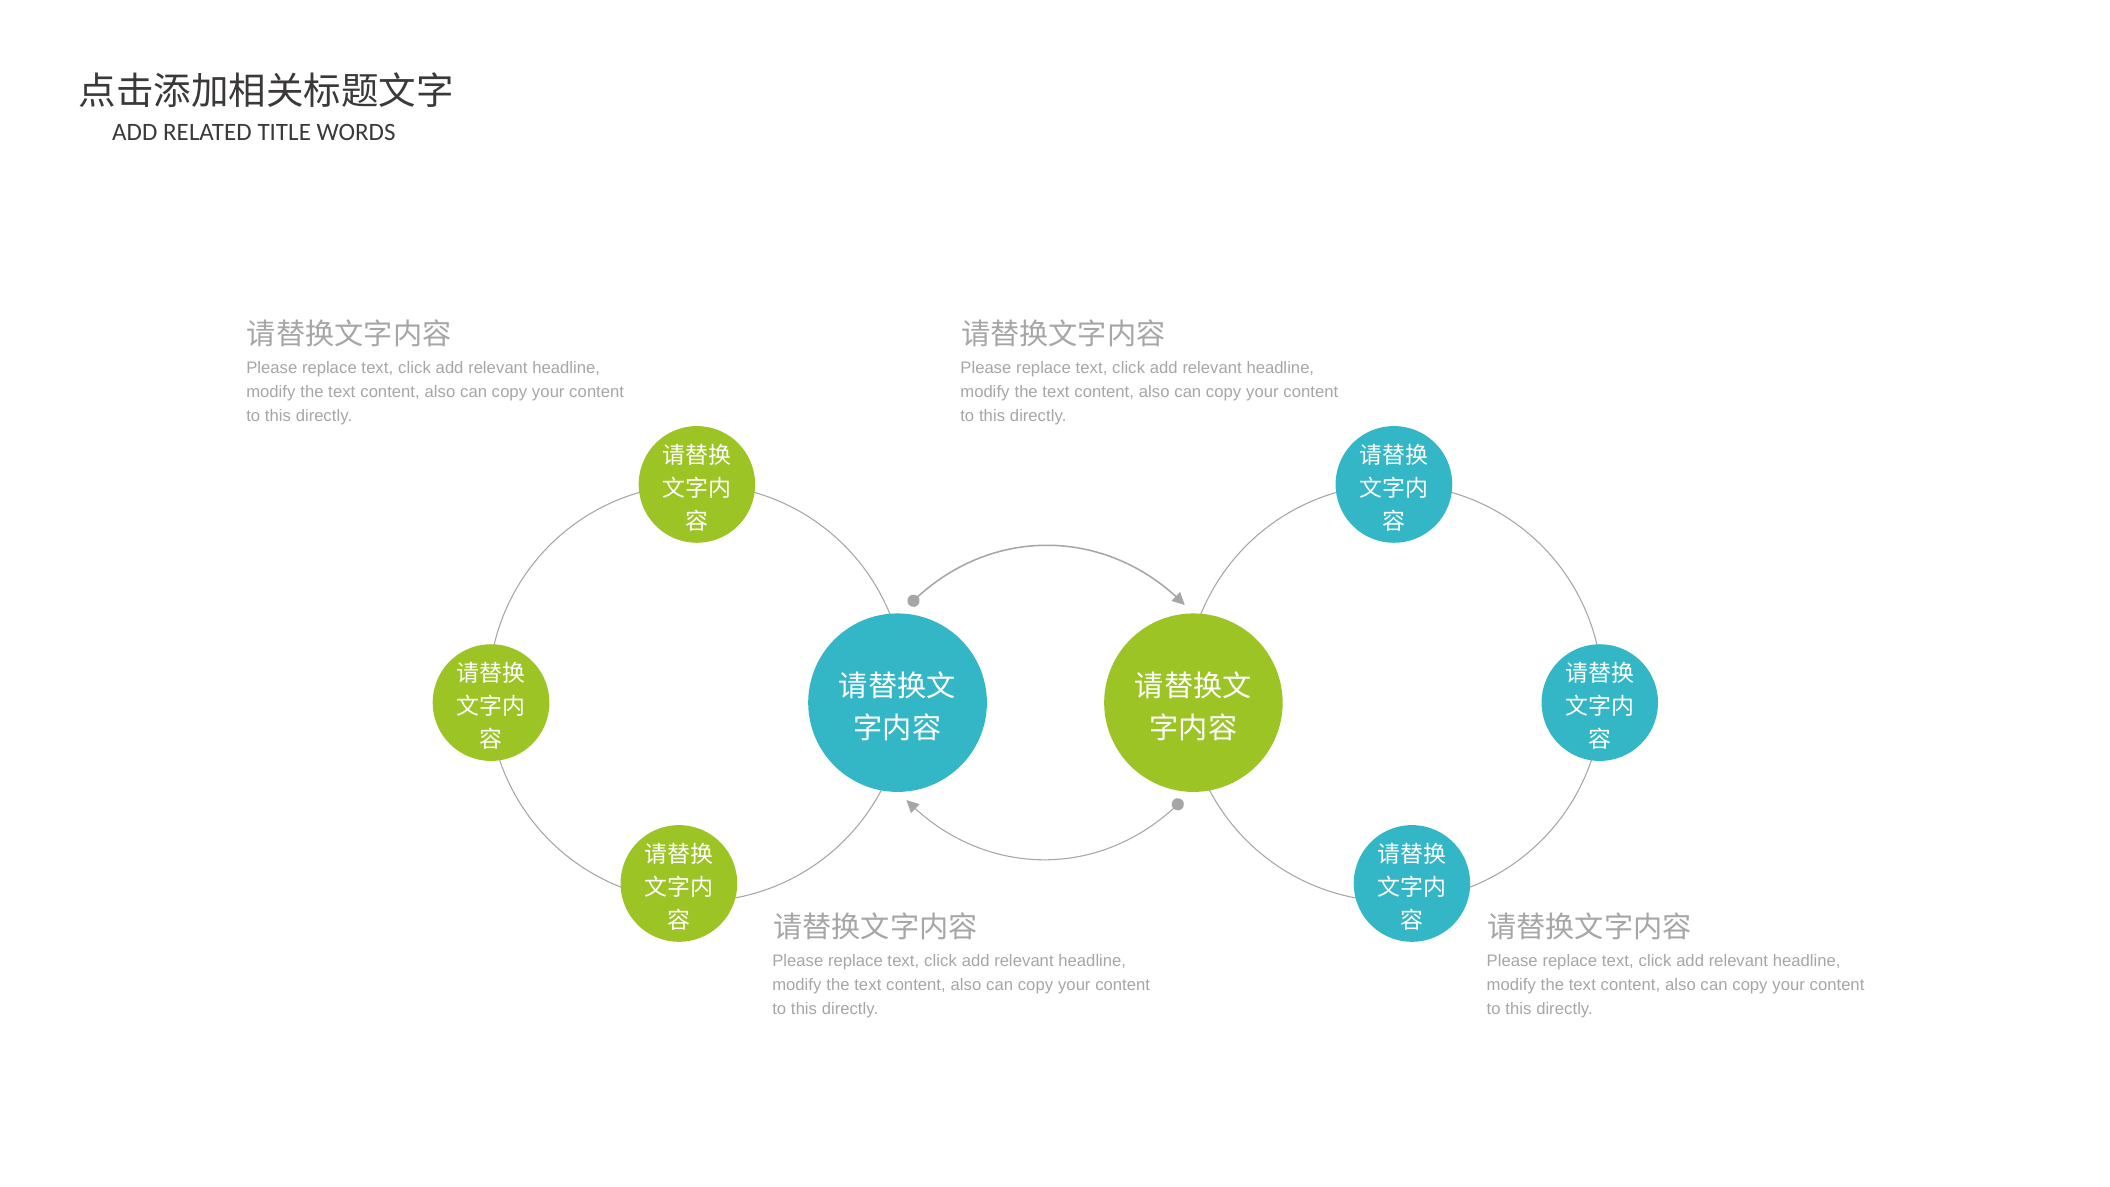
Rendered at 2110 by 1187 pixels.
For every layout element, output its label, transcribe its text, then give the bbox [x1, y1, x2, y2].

text_box [907, 545, 1185, 705]
text_box 请替换文字内容 [1335, 426, 1453, 543]
text_box 请替换文字内容 [432, 644, 550, 761]
text_box 请替换文字内容 [246, 308, 452, 351]
text_box Please replace text, click add relevant headline, modify the text content, also can copy your content to this directly. [960, 353, 1348, 425]
text_box Please replace text, click add relevant headline, modify the text content, also can copy your content to this directly. [772, 945, 1160, 1018]
text_box 请替换文字内容 [1541, 644, 1659, 761]
text_box 请替换文字内容 [1104, 613, 1283, 792]
text_box 请替换文字内容 [1353, 825, 1471, 942]
text_box ADD RELATED TITLE WORDS [96, 107, 413, 154]
text_box Please replace text, click add relevant headline, modify the text content, also can copy your content to this directly. [1486, 945, 1874, 1018]
text_box 请替换文字内容 [961, 308, 1167, 351]
text_box 请替换文字内容 [620, 825, 738, 942]
text_box 请替换文字内容 [808, 613, 987, 792]
text_box Please replace text, click add relevant headline, modify the text content, also can copy your content to this directly. [246, 353, 634, 425]
text_box 点击添加相关标题文字 [62, 59, 470, 121]
text_box 请替换文字内容 [638, 426, 756, 543]
text_box [906, 666, 1184, 860]
text_box 请替换文字内容 [773, 901, 978, 944]
text_box 请替换文字内容 [1487, 901, 1693, 944]
text_box [494, 492, 890, 898]
text_box [1201, 492, 1597, 898]
